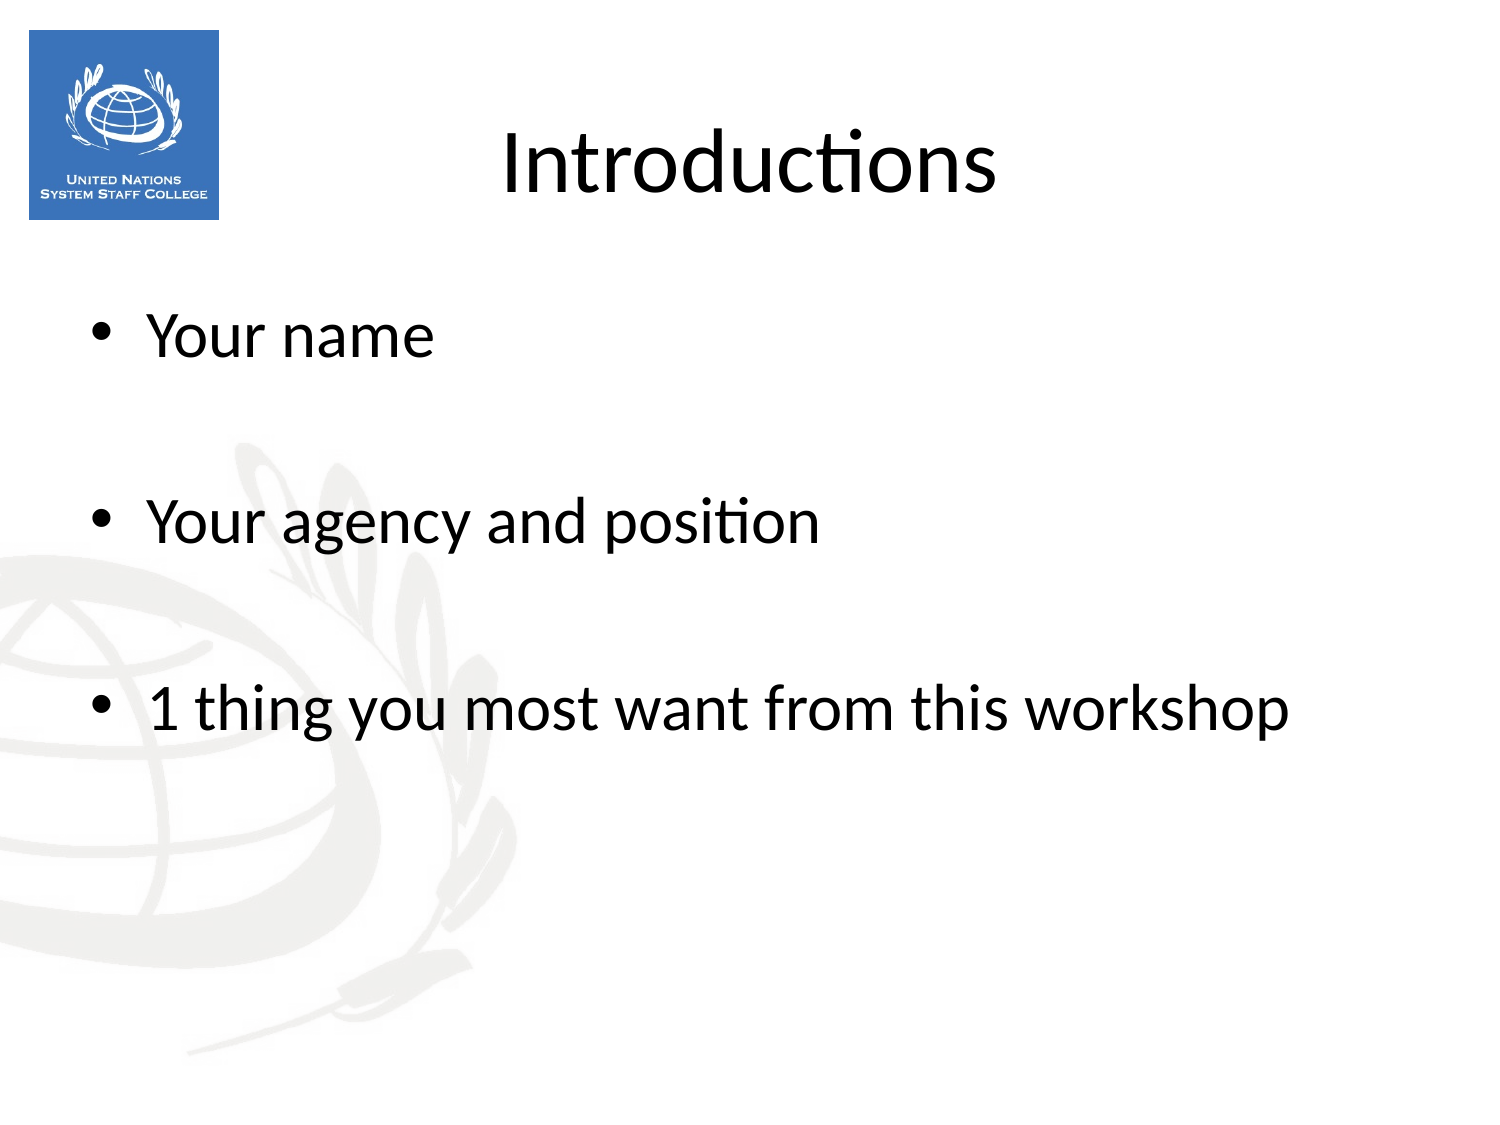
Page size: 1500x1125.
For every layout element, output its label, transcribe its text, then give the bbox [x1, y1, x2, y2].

list Your name Your agency and position 1 thing you most want from this workshop [74, 282, 1426, 914]
picture [29, 30, 219, 220]
title Introductions [112, 62, 1388, 251]
